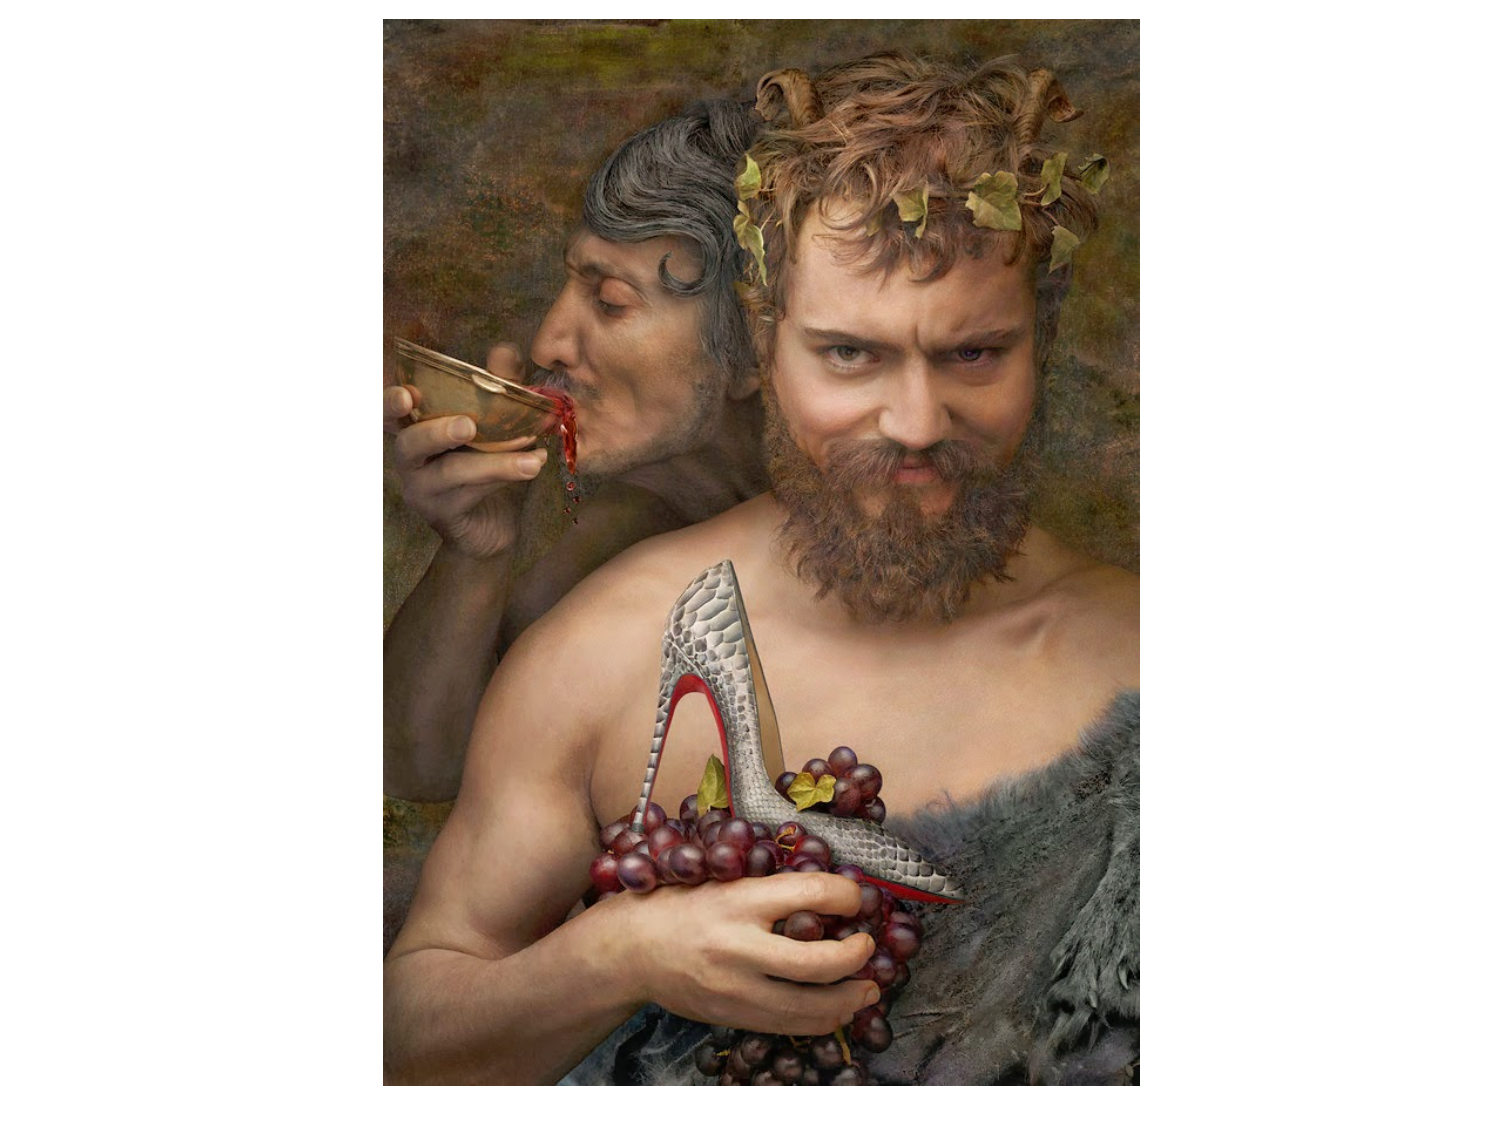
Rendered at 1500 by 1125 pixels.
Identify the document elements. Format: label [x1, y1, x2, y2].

picture [383, 18, 1140, 1086]
